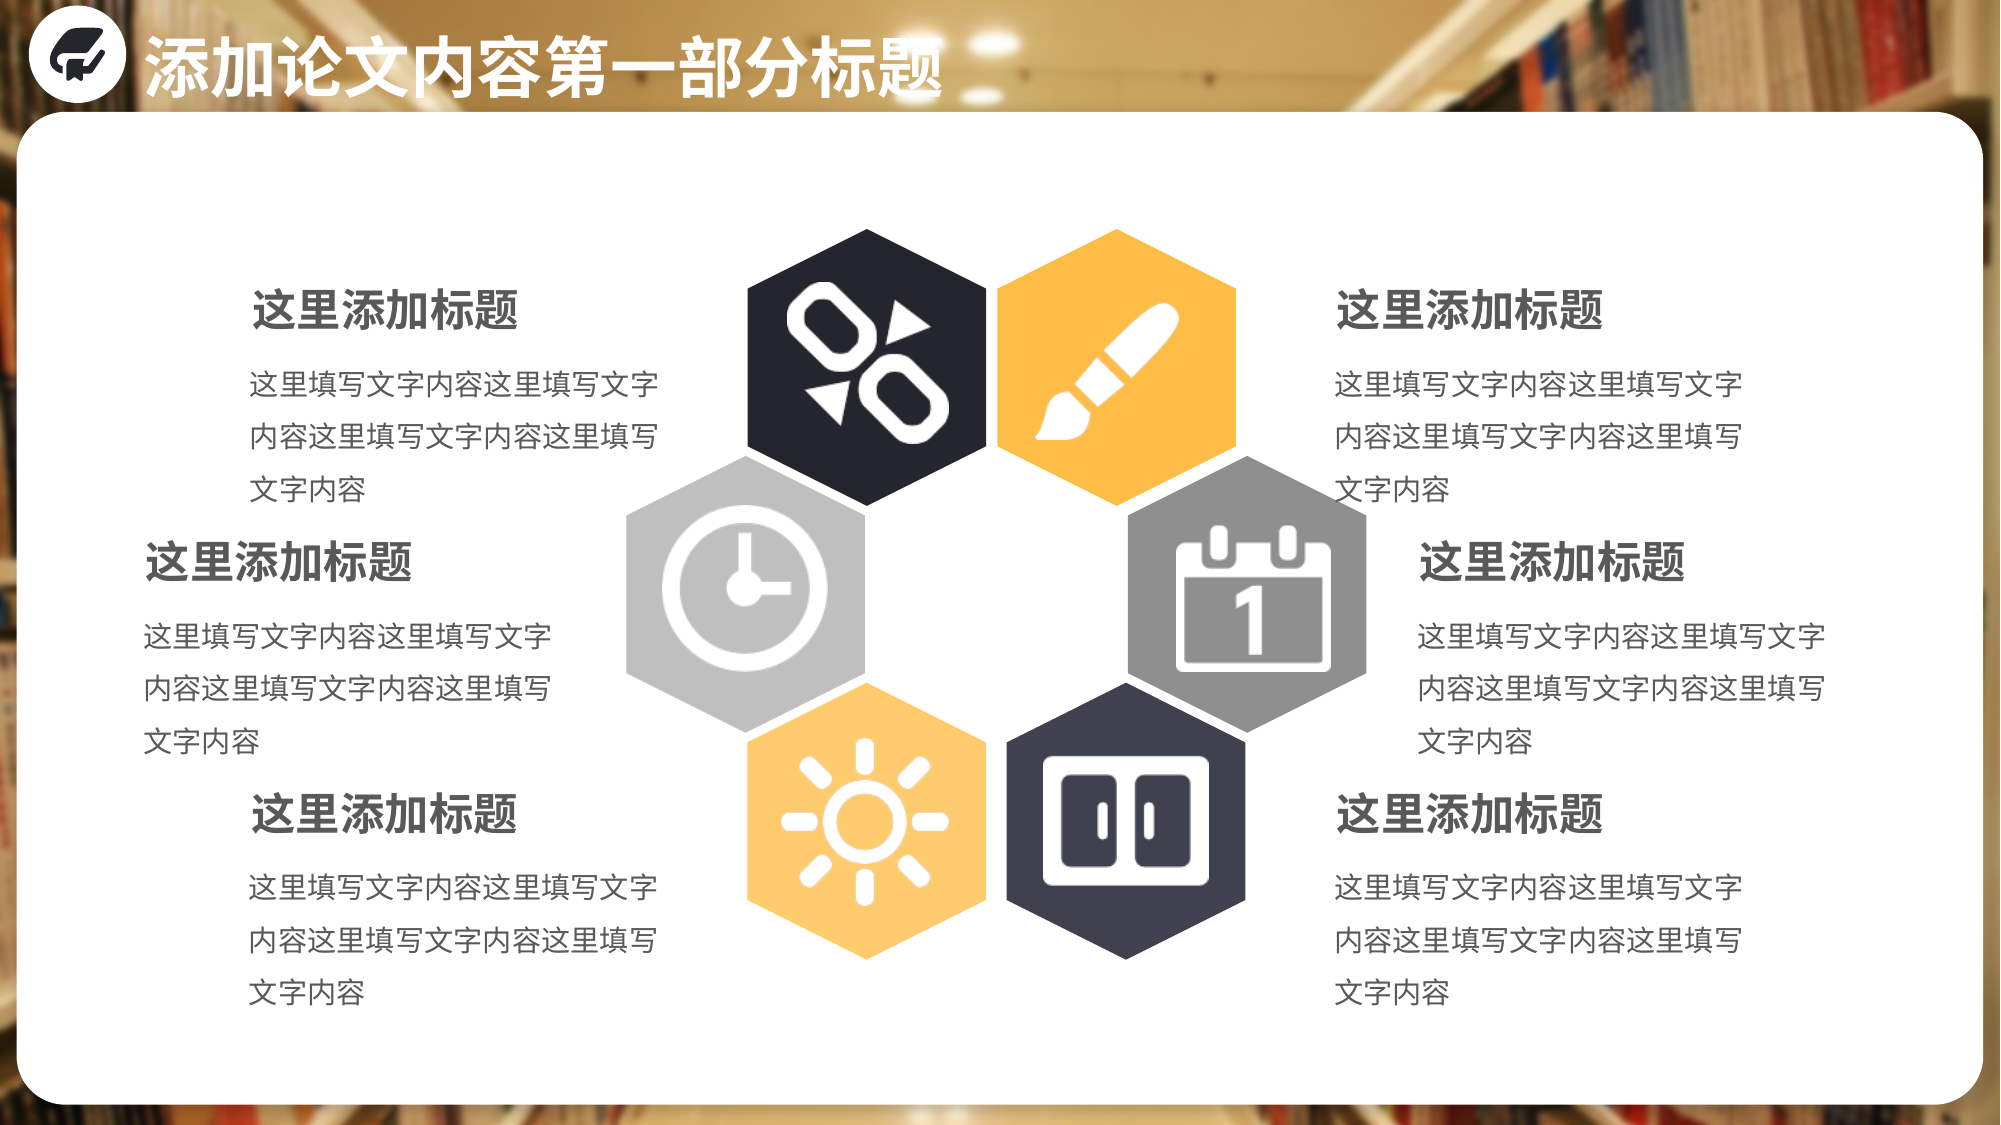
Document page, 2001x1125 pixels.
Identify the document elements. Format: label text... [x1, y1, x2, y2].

text_box [746, 681, 988, 961]
text_box [1126, 454, 1368, 734]
text_box 这里填写文字内容这里填写文字内容这里填写文字内容这里填写文字内容 [1319, 844, 1769, 1017]
picture [1043, 738, 1209, 904]
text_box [28, 5, 127, 103]
picture [0, 0, 2000, 1125]
text_box [746, 227, 988, 508]
text_box 这里添加标题 [237, 274, 695, 343]
text_box 这里填写文字内容这里填写文字内容这里填写文字内容这里填写文字内容 [234, 844, 684, 1017]
text_box [1005, 681, 1247, 961]
text_box [15, 110, 1985, 1106]
text_box 添加论文内容第一部分标题 [128, 0, 1065, 113]
picture [781, 738, 949, 906]
text_box 这里添加标题 [1322, 274, 1779, 343]
picture [1034, 295, 1179, 440]
text_box 这里填写文字内容这里填写文字内容这里填写文字内容这里填写文字内容 [235, 341, 685, 514]
text_box 这里添加标题 [131, 526, 588, 595]
text_box [625, 454, 867, 734]
picture [787, 282, 949, 444]
picture [662, 505, 828, 672]
text_box 这里填写文字内容这里填写文字内容这里填写文字内容这里填写文字内容 [1319, 341, 1769, 514]
text_box 这里添加标题 [1404, 526, 1862, 595]
text_box [996, 227, 1237, 508]
text_box 这里填写文字内容这里填写文字内容这里填写文字内容这里填写文字内容 [128, 593, 578, 766]
text_box 这里填写文字内容这里填写文字内容这里填写文字内容这里填写文字内容 [1402, 593, 1852, 766]
picture [1176, 517, 1331, 672]
text_box 这里添加标题 [236, 778, 694, 847]
text_box 这里添加标题 [1322, 778, 1779, 847]
